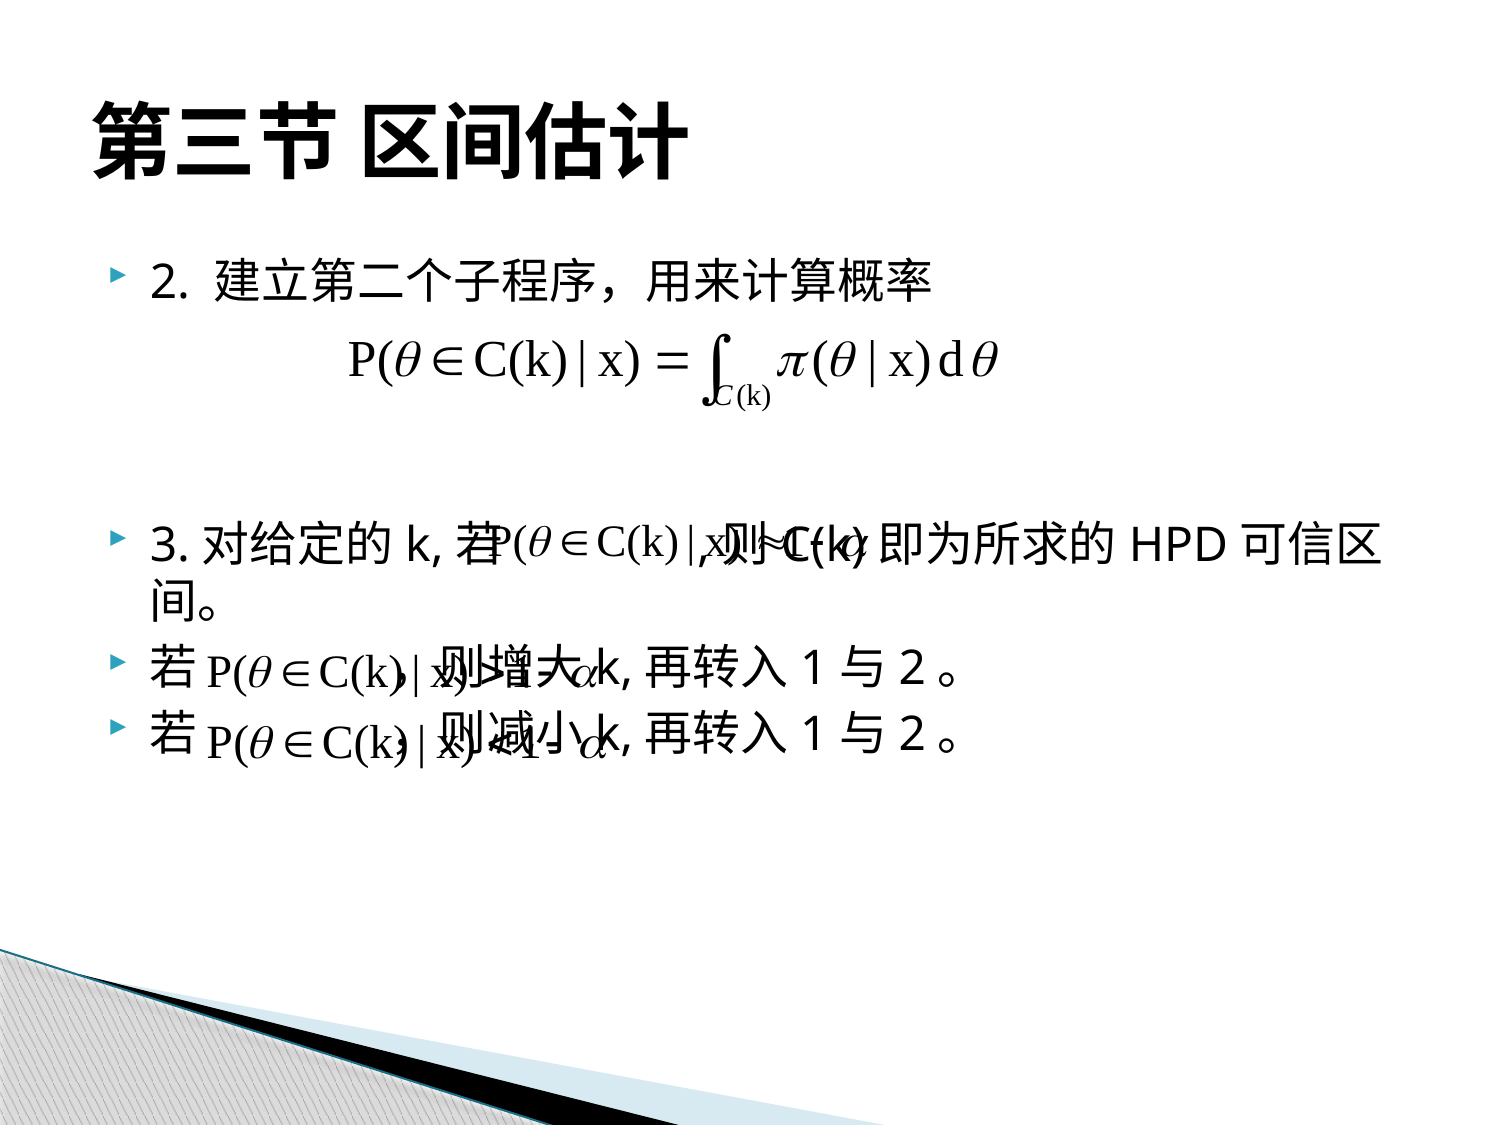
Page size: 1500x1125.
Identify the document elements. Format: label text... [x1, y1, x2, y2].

title 第三节 区间估计 [75, 45, 1425, 233]
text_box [198, 644, 610, 707]
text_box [480, 515, 880, 576]
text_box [339, 316, 1011, 425]
list 2. 建立第二个子程序，用来计算概率 3.对给定的k,若 ,则C(k)即为所求的HPD可信区间。 若 ，则增大k,再转入1与2。 若 ，则减小k,再转入1与2。 [75, 243, 1425, 986]
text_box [198, 714, 621, 779]
